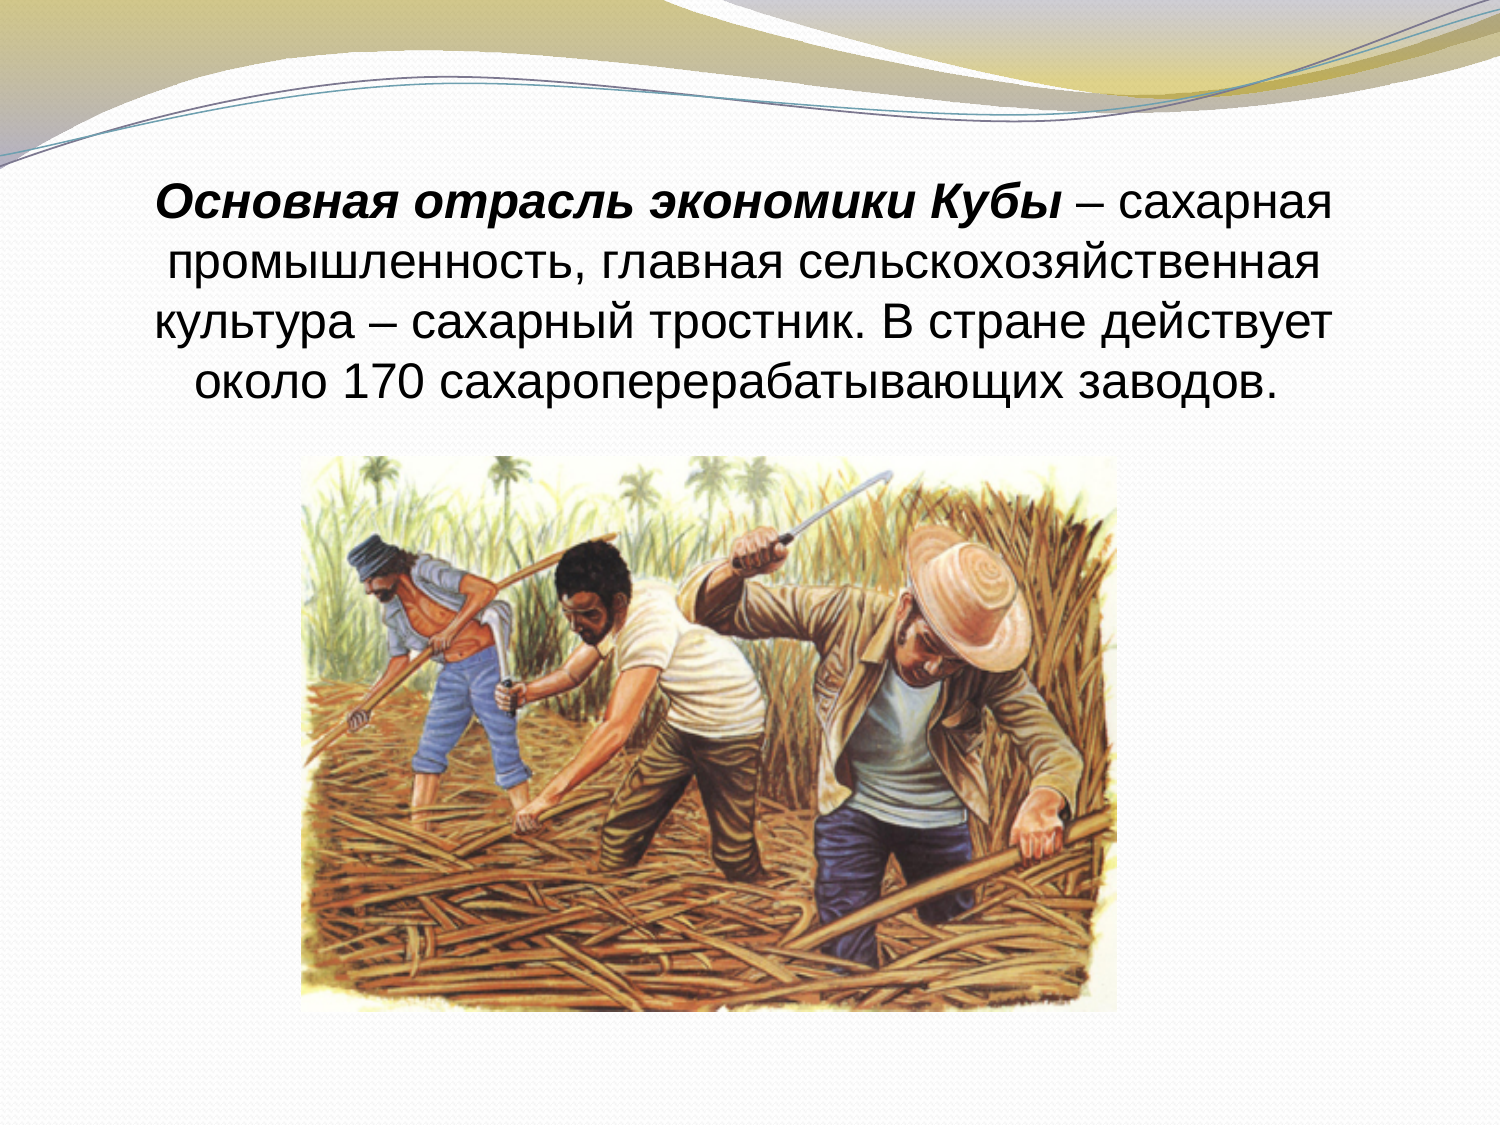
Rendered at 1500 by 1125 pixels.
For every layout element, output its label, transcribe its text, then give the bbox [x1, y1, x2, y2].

picture [300, 455, 1117, 1013]
list Основная отрасль экономики Кубы – сахарная промышленность, главная сельскохозяйственная культура – сахарный тростник. В стране действует около 170 сахароперерабатывающих заводов. [76, 160, 1412, 575]
